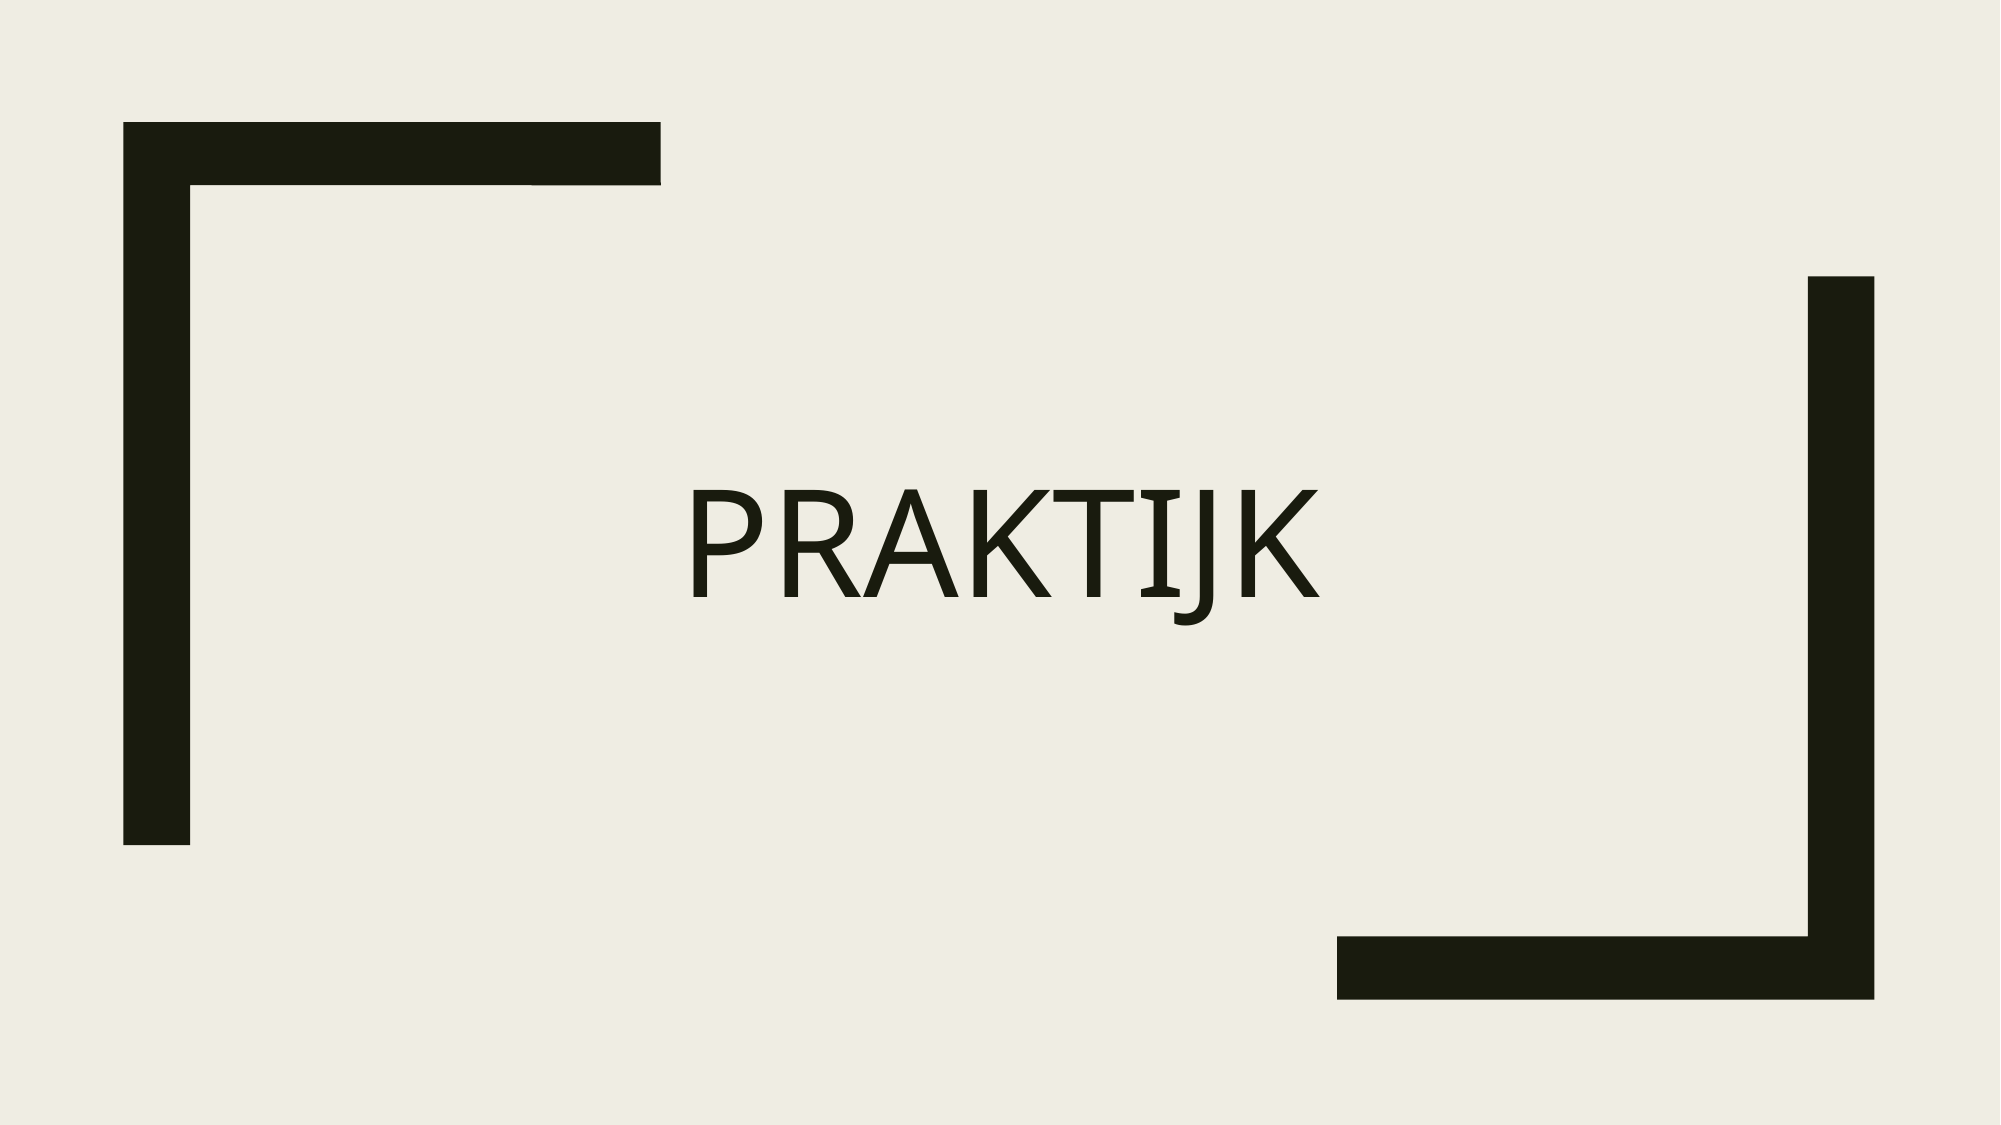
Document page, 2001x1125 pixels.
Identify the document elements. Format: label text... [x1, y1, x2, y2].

title Praktijk [314, 293, 1686, 638]
